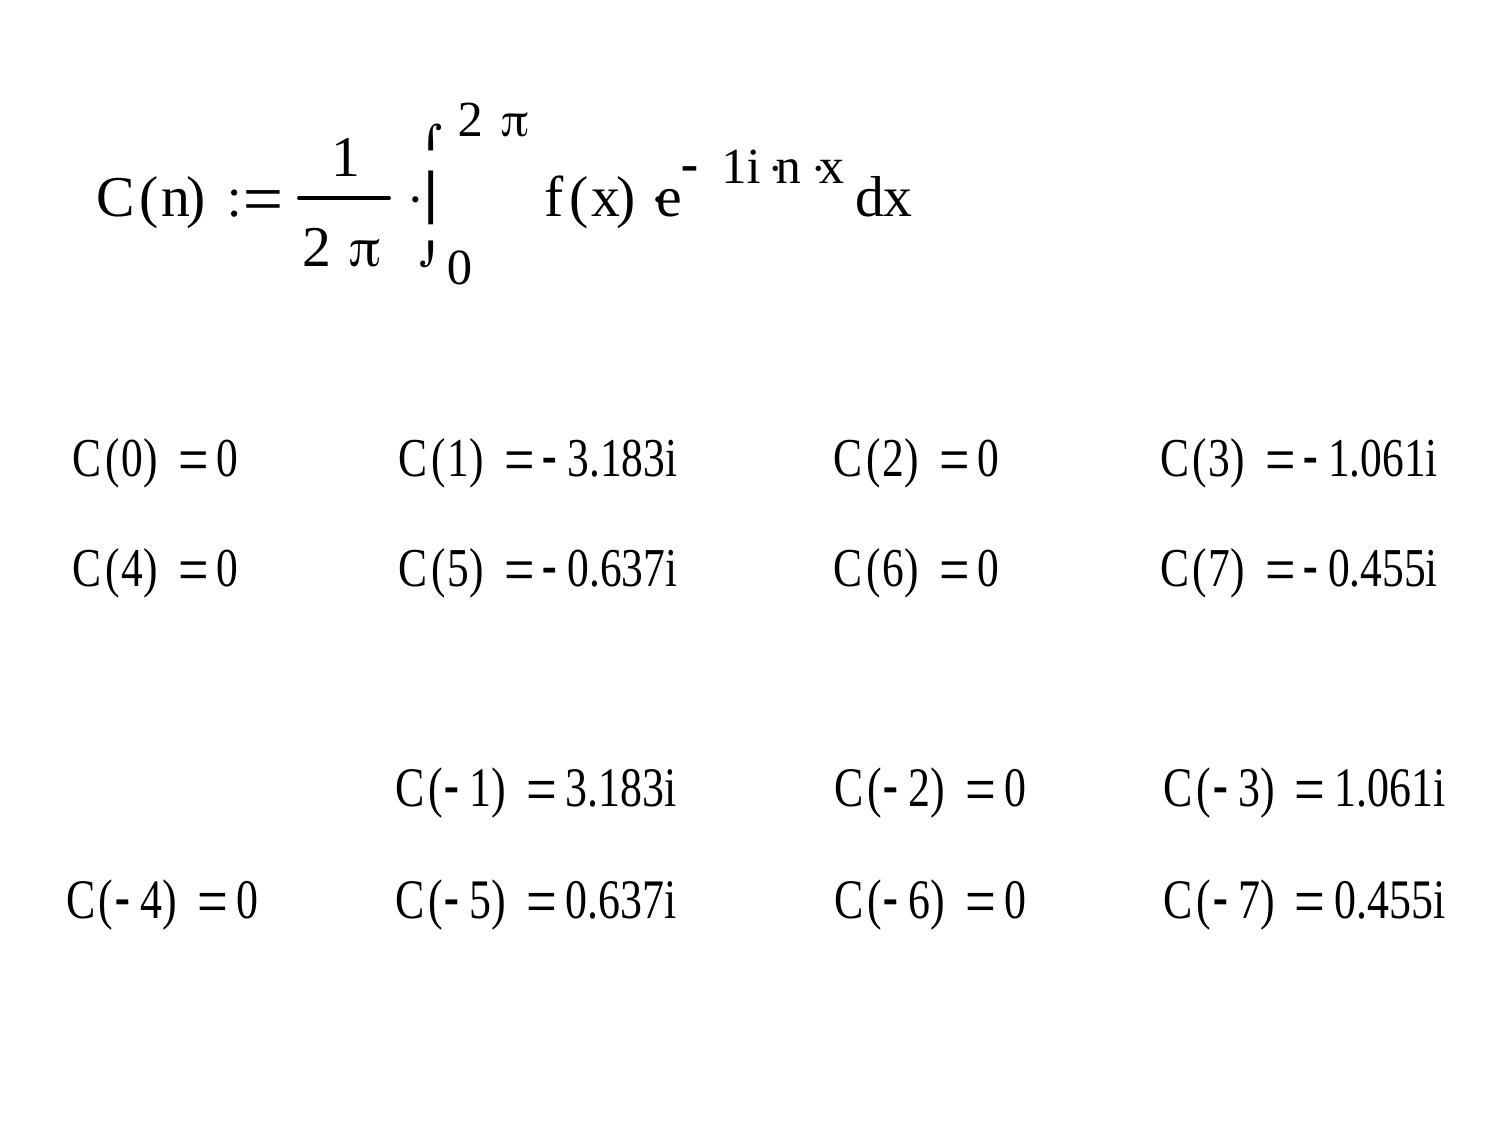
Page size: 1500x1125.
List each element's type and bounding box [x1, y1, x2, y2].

text_box [53, 400, 1465, 608]
picture [89, 78, 917, 303]
text_box [60, 728, 1472, 940]
